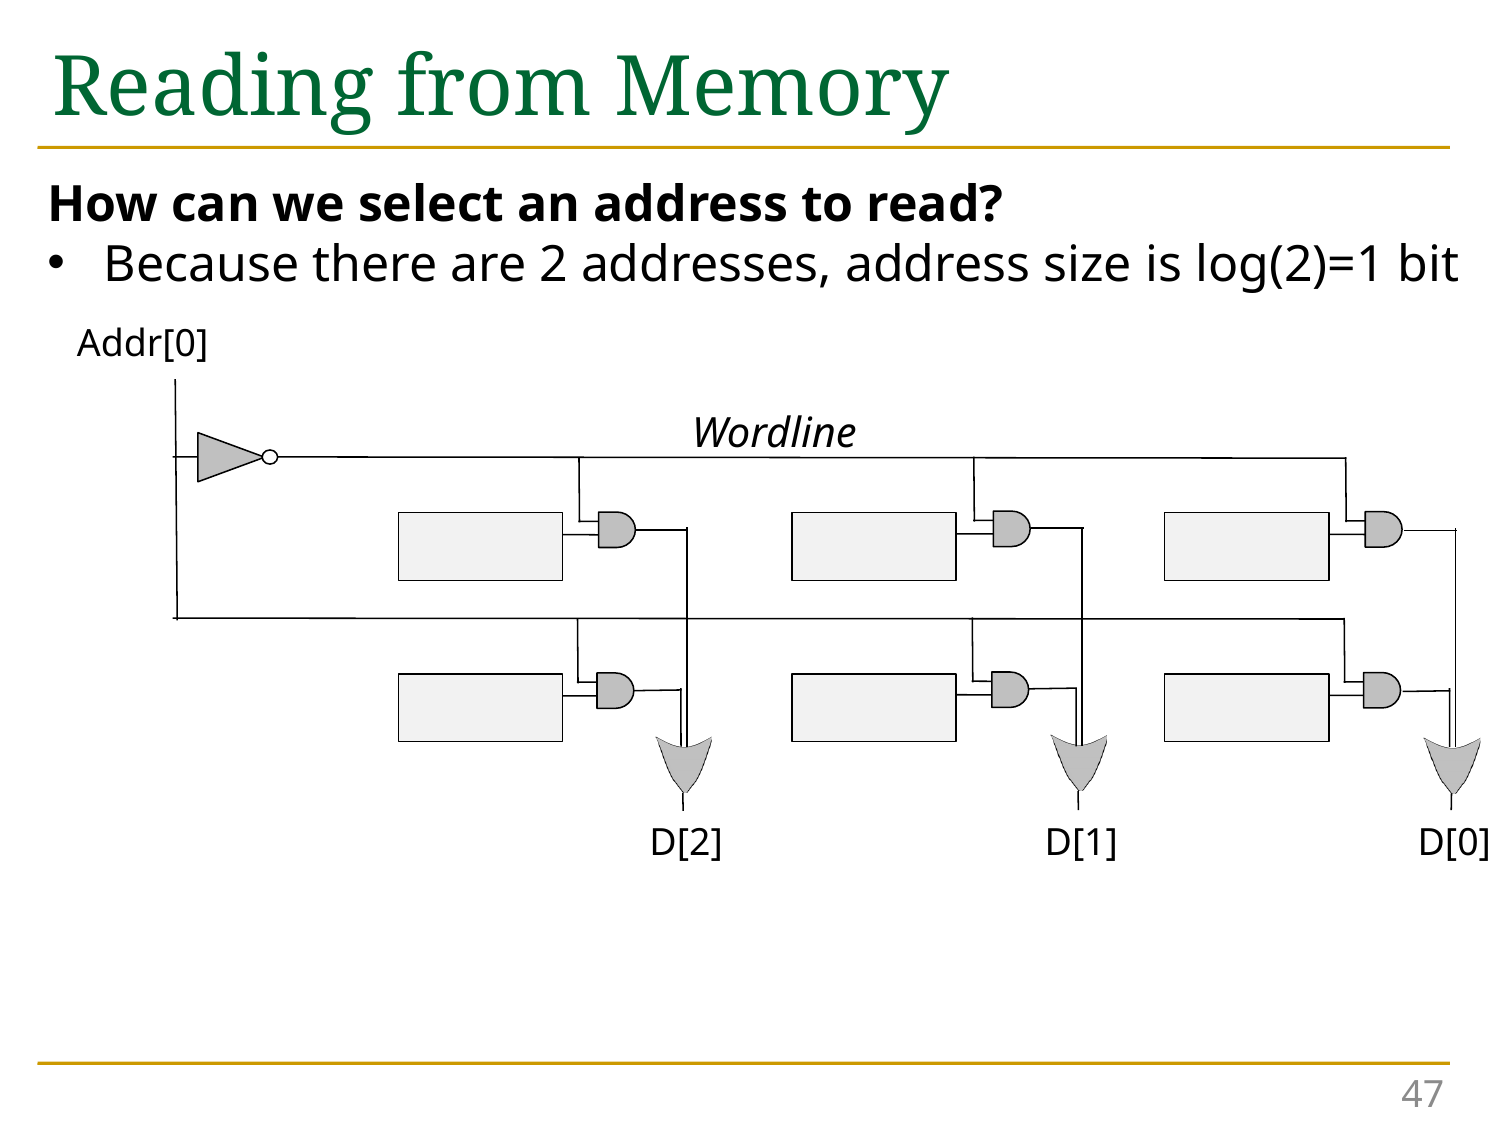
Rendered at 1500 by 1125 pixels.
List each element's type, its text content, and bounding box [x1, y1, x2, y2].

text_box D[1] [1029, 810, 1134, 870]
picture [653, 736, 712, 794]
text_box [398, 512, 563, 581]
slide_number 47 [1121, 1066, 1460, 1125]
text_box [398, 673, 563, 742]
text_box [993, 535, 1023, 540]
text_box [993, 511, 1030, 547]
text_box [598, 536, 629, 541]
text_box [804, 535, 956, 540]
text_box [598, 541, 632, 548]
text_box [991, 671, 1028, 685]
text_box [513, 536, 563, 541]
text_box [1365, 535, 1395, 541]
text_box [174, 378, 178, 616]
text_box Addr[0] [62, 311, 223, 372]
title Reading from Memory [37, 24, 1450, 163]
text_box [680, 687, 1450, 748]
text_box [791, 512, 956, 581]
text_box D[2] [634, 810, 738, 871]
picture [1422, 736, 1481, 794]
text_box [598, 512, 636, 534]
text_box Wordline [677, 397, 872, 455]
text_box [596, 690, 633, 709]
text_box D[0] [1402, 810, 1500, 870]
text_box [791, 673, 956, 686]
text_box [1365, 511, 1403, 548]
text_box [262, 449, 278, 455]
text_box [1164, 673, 1329, 686]
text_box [1186, 535, 1329, 541]
text_box [596, 672, 634, 688]
text_box How can we select an address to read? Because there are 2 addresses, address size is log(2)=1 bit [32, 163, 1475, 299]
text_box [197, 468, 236, 482]
text_box [1363, 672, 1400, 685]
picture [1048, 748, 1108, 792]
text_box [1164, 512, 1329, 581]
text_box [197, 432, 259, 455]
